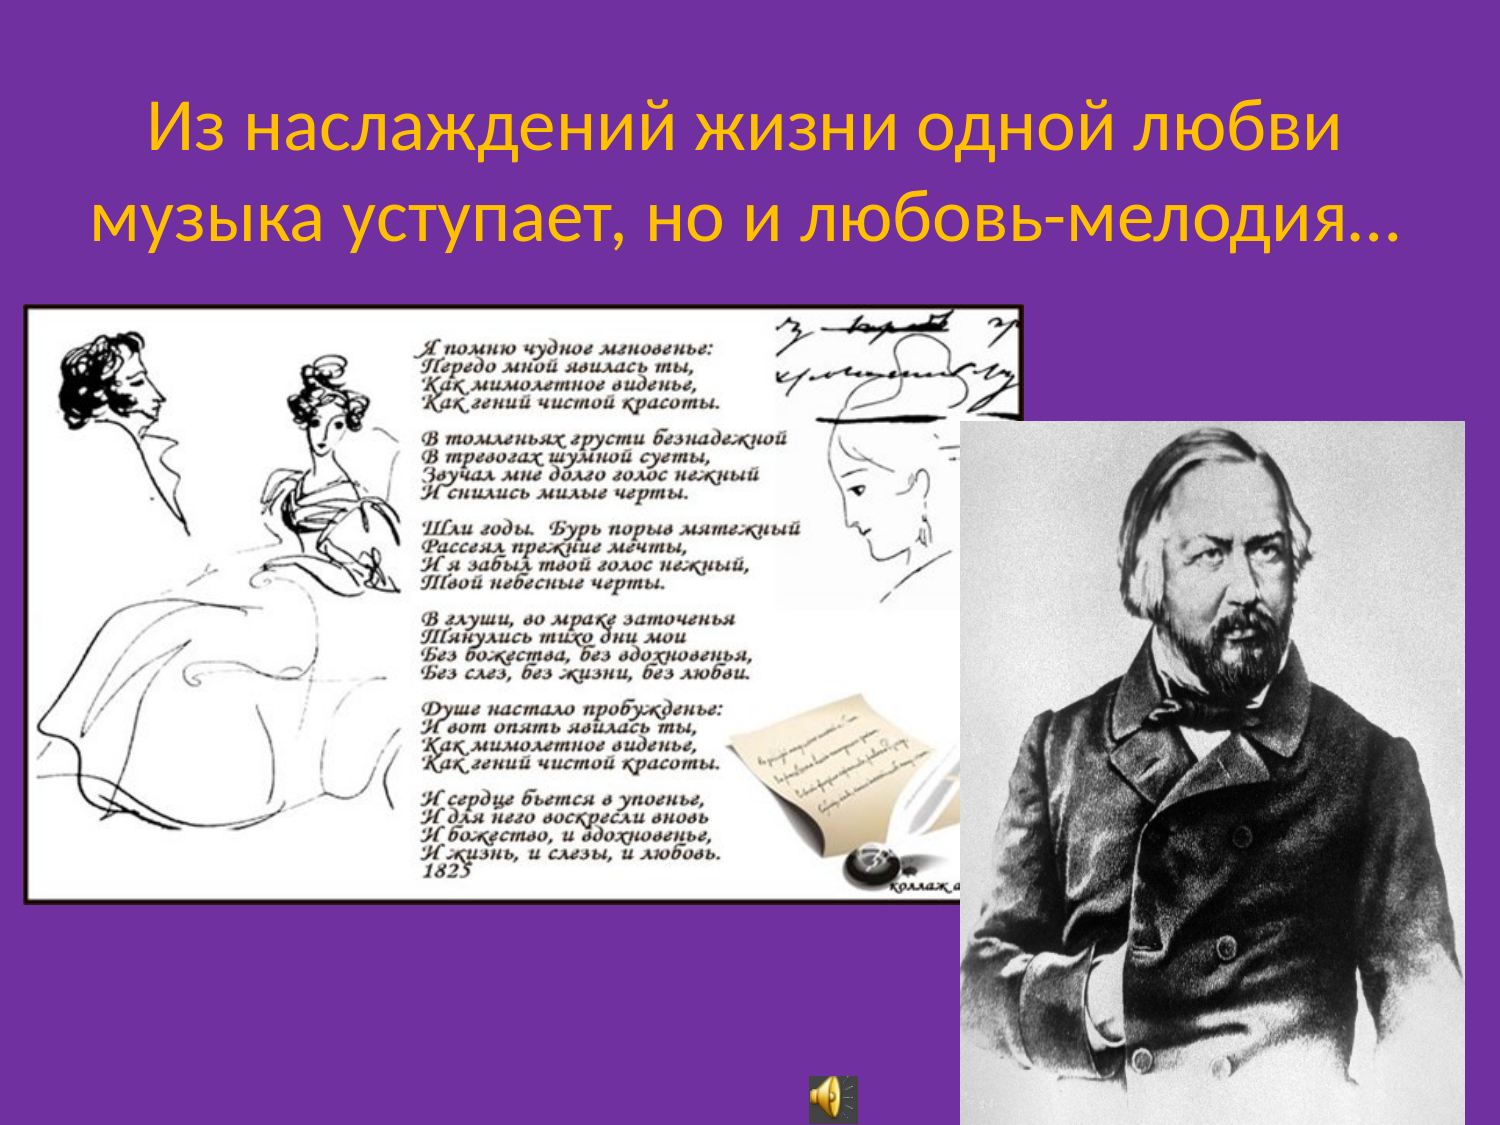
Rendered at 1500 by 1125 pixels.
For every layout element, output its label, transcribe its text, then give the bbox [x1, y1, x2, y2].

picture [808, 1074, 859, 1125]
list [23, 304, 1024, 905]
title Из наслаждений жизни одной любви музыка уступает, но и любовь-мелодия… [70, 35, 1421, 387]
picture [960, 421, 1466, 1125]
